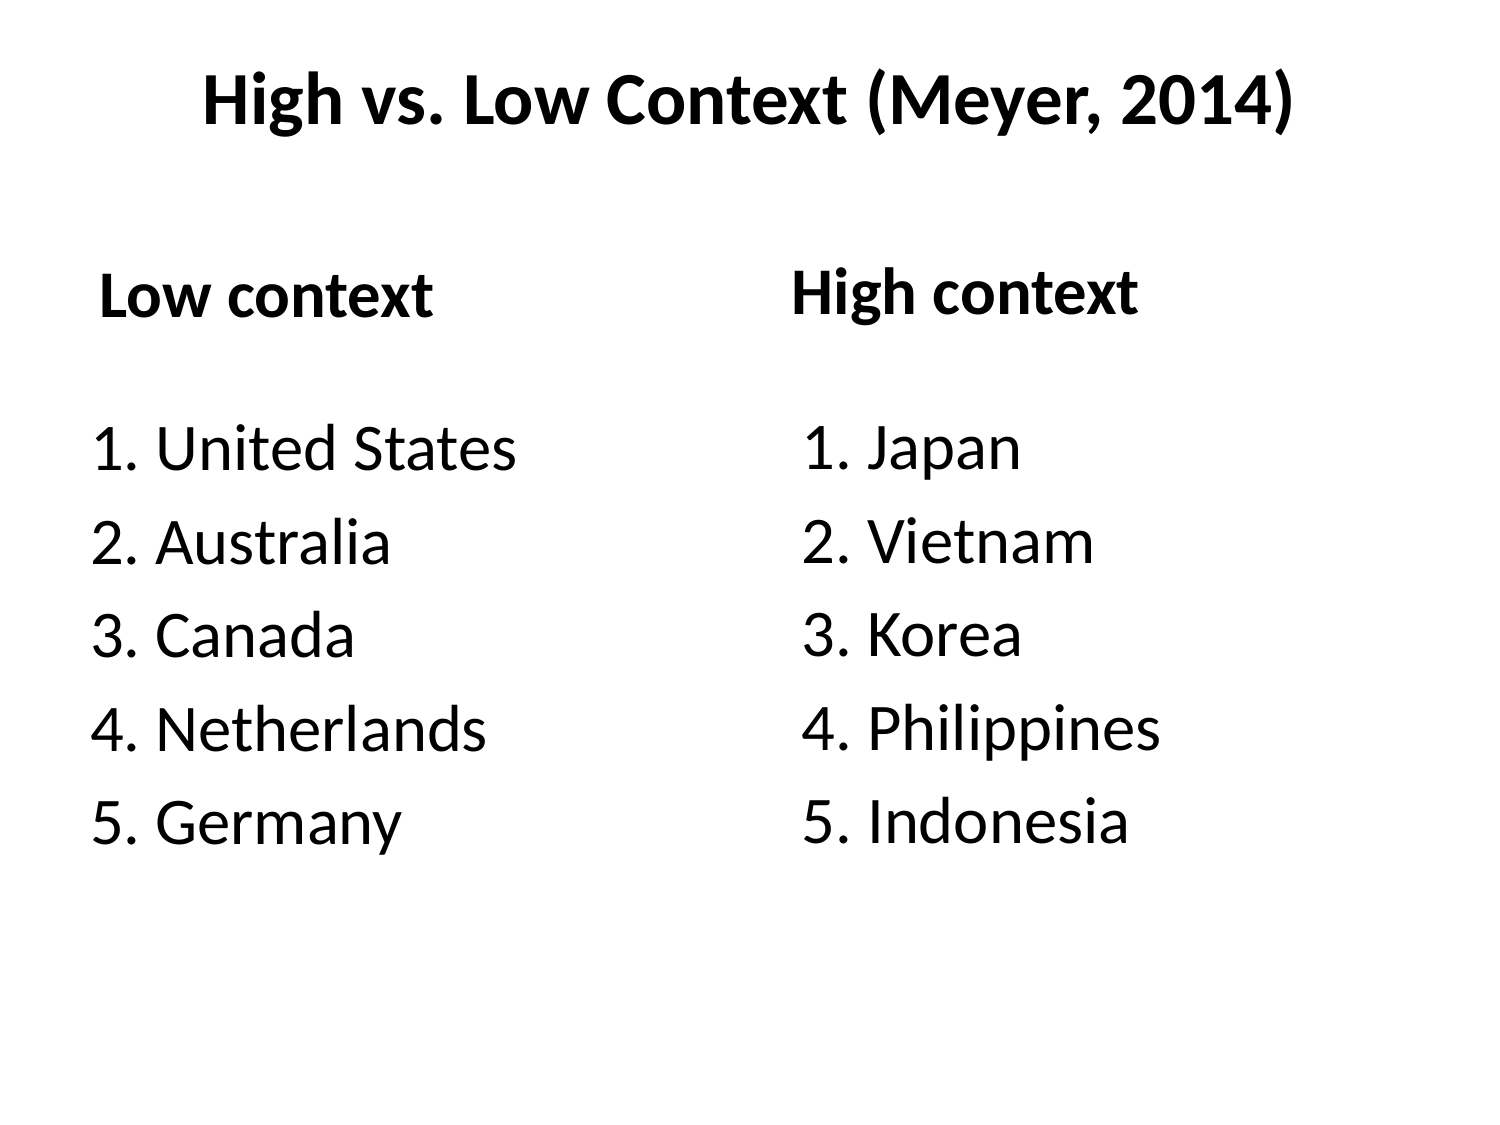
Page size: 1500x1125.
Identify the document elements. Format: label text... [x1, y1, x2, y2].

title Low context [0, 197, 1225, 385]
text_box High context [566, 194, 1500, 382]
list 1. United States 2. Australia 3. Canada 4. Netherlands 5. Germany [75, 396, 786, 1125]
text_box 1. Japan 2. Vietnam 3. Korea 4. Philippines 5. Indonesia [786, 395, 1500, 1125]
text_box High vs. Low Context (Meyer, 2014) [74, 0, 1425, 188]
